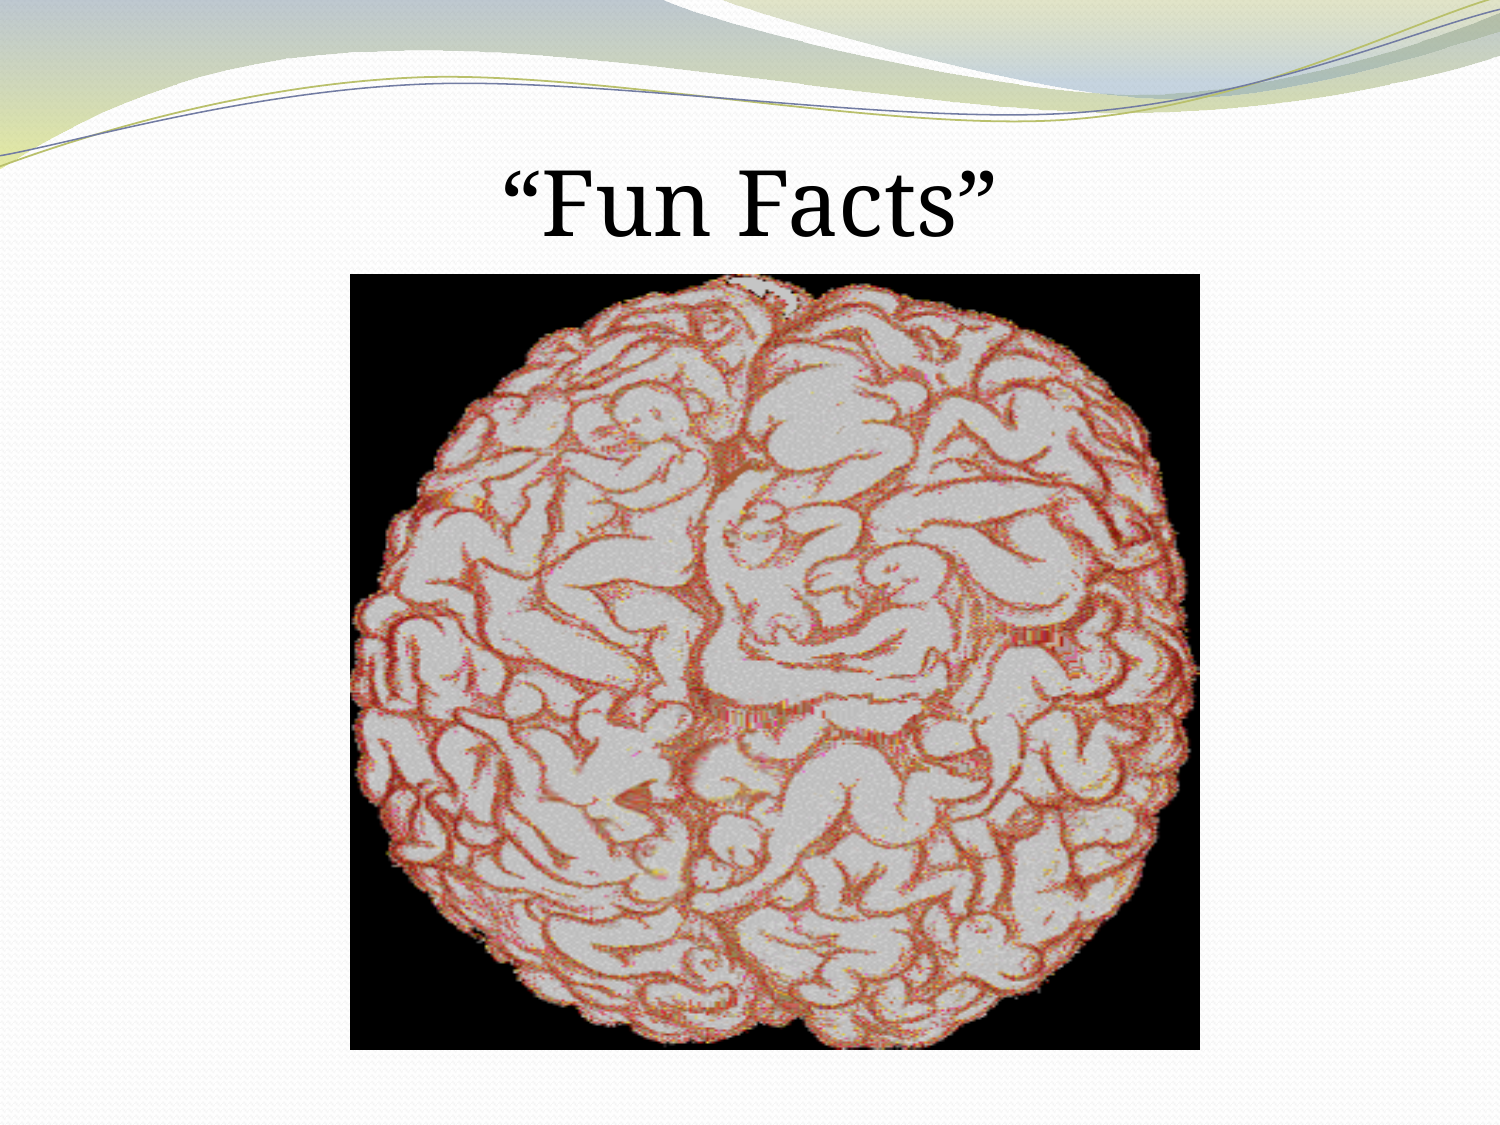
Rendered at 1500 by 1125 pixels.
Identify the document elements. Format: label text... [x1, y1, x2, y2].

picture [349, 274, 1201, 1051]
text_box “Fun Facts” [237, 137, 1263, 263]
